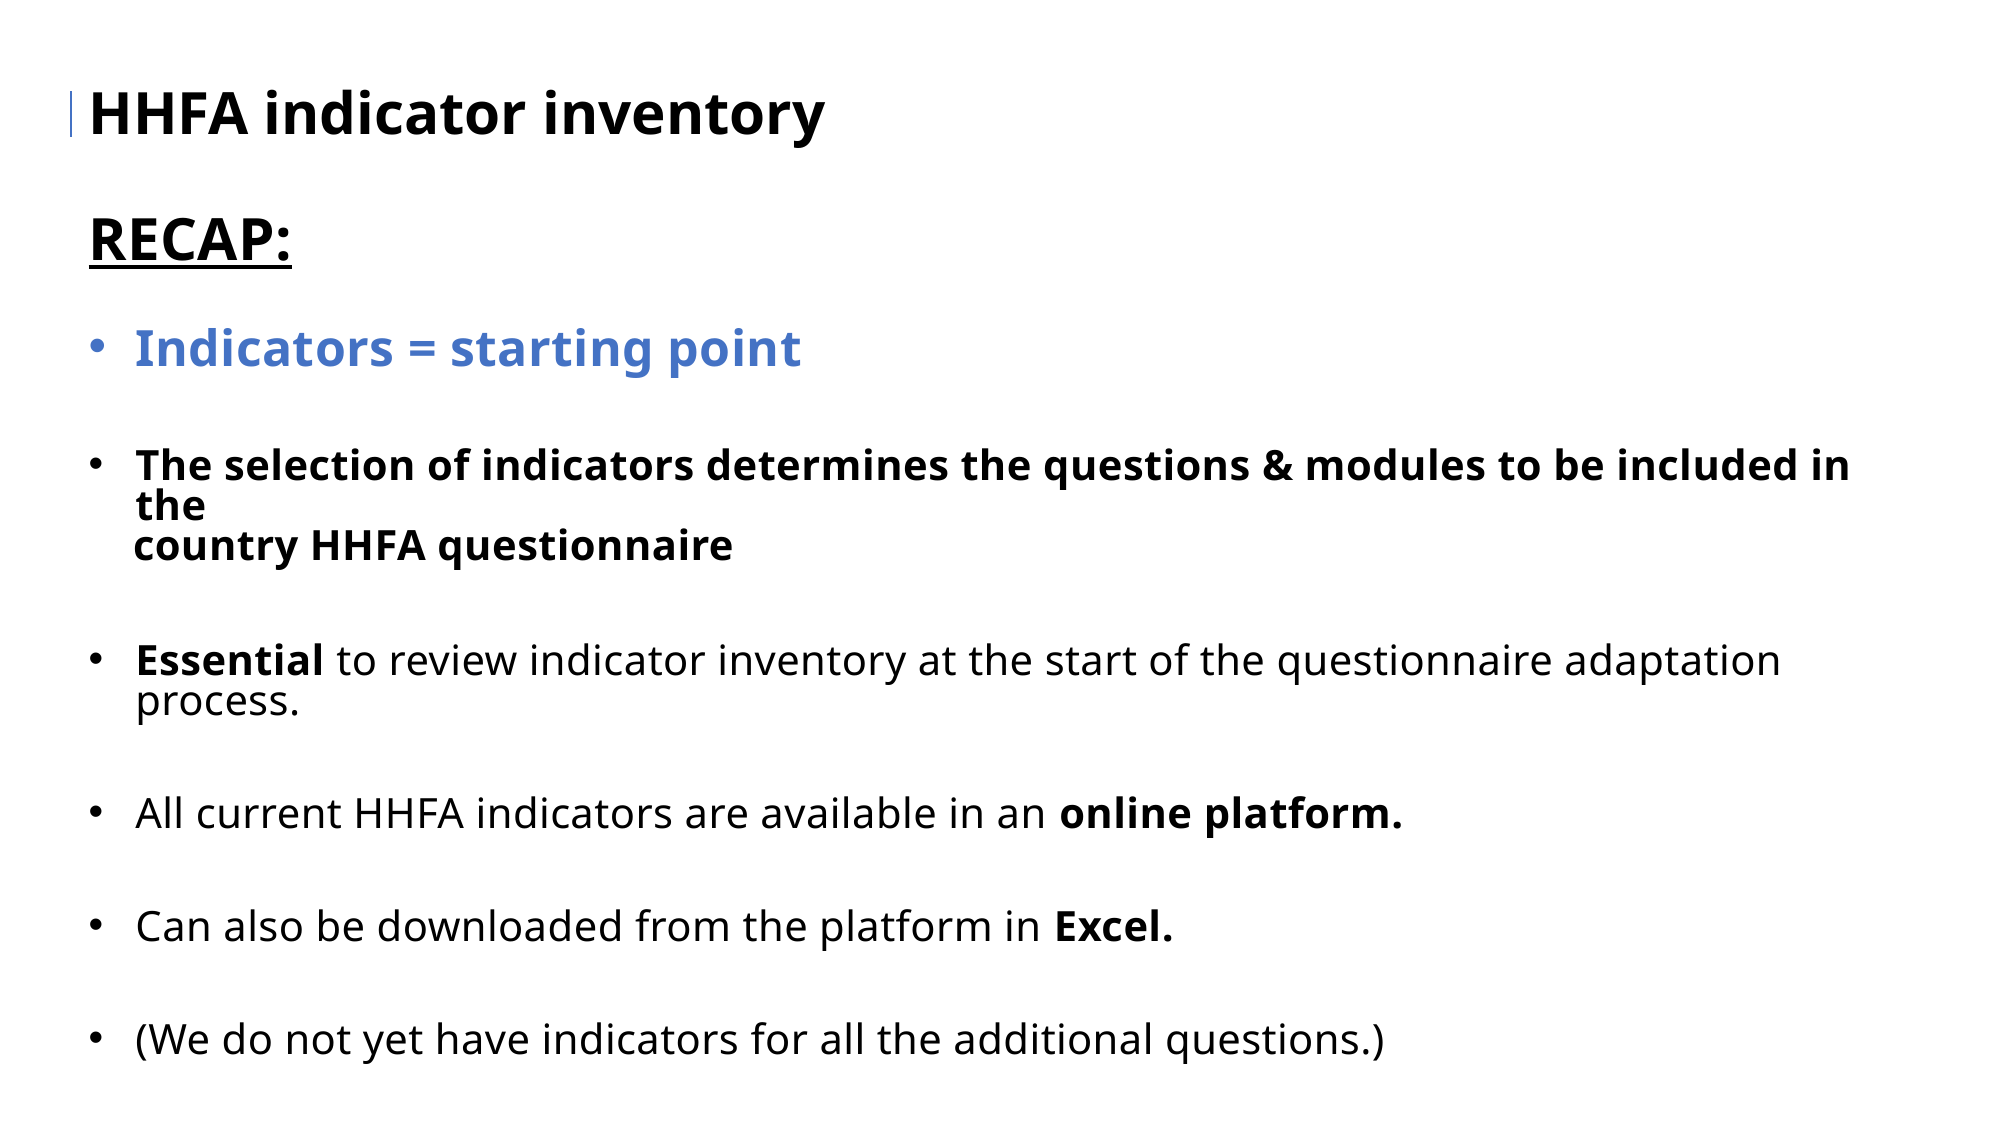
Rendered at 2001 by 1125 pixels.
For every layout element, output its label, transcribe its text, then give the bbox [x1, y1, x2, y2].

list HHFA indicator inventory [73, 68, 1835, 156]
list RECAP: Indicators = starting point The selection of indicators determines the questions & modules to be included in the country HHFA questionnaire Essential to review indicator inventory at the start of the questionnaire adaptation process. All current HHFA indicators are available in an online platform. Can also be downloaded from the platform in Excel. (We do not yet have indicators for all the additional questions.) [73, 208, 1909, 1125]
